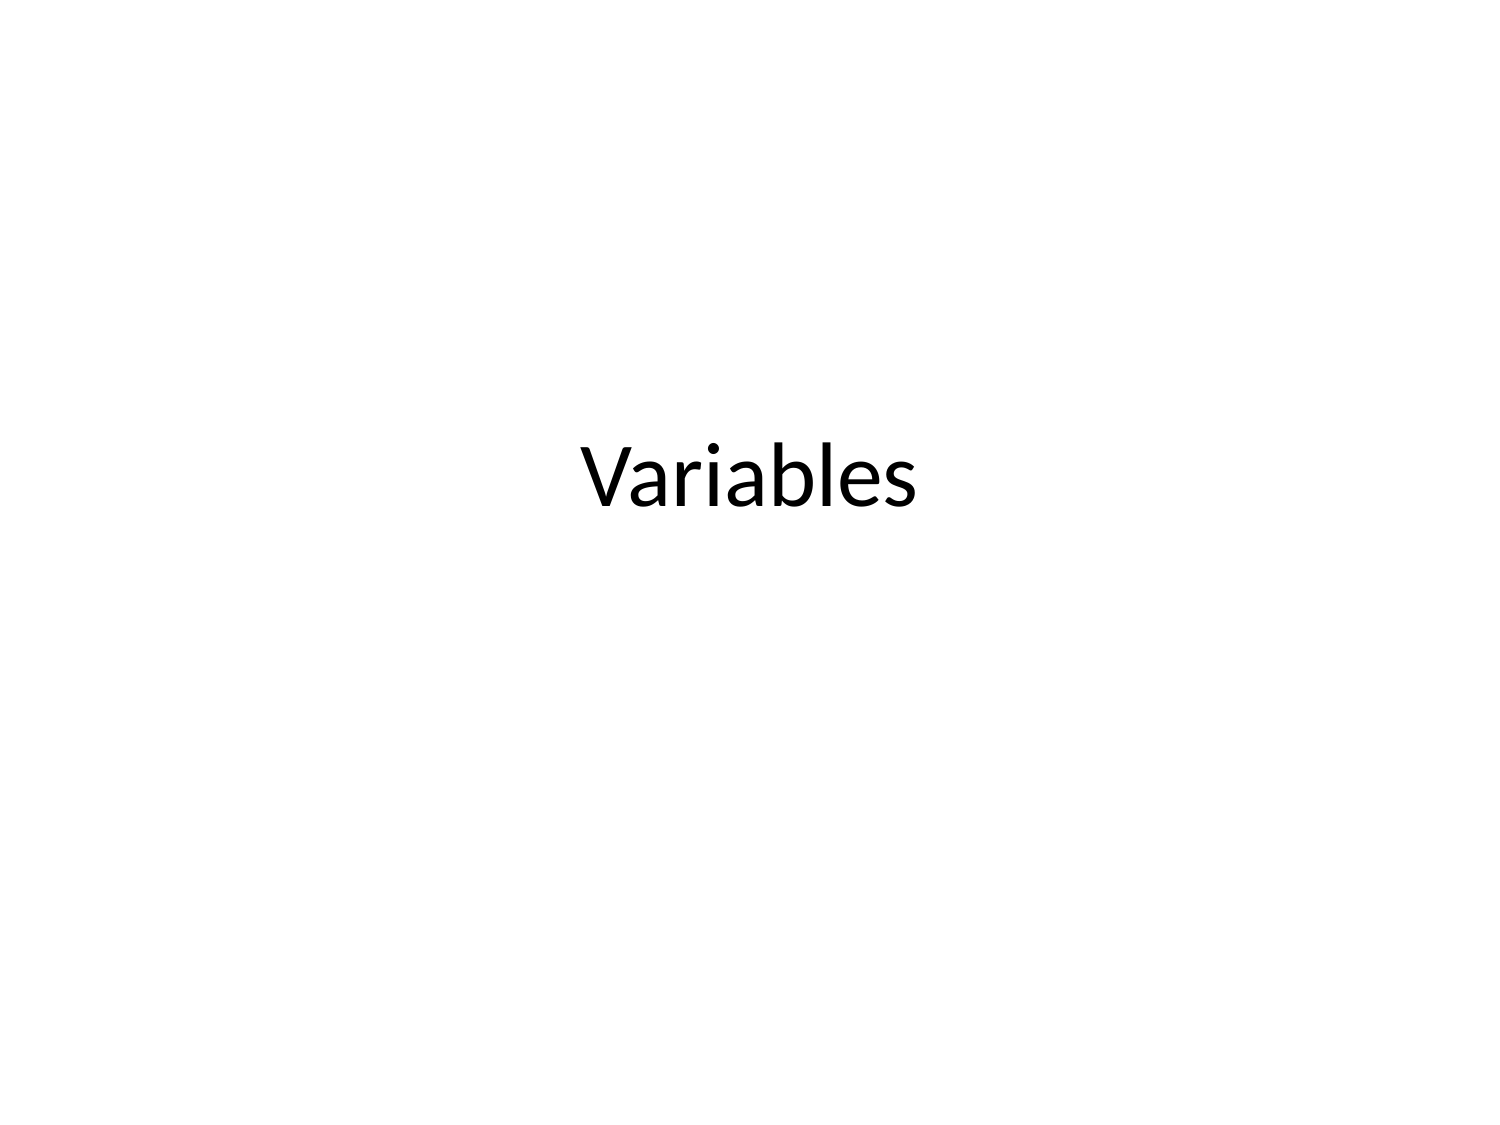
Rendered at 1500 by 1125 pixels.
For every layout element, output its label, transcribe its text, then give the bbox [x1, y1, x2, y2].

title Variables [112, 349, 1388, 591]
